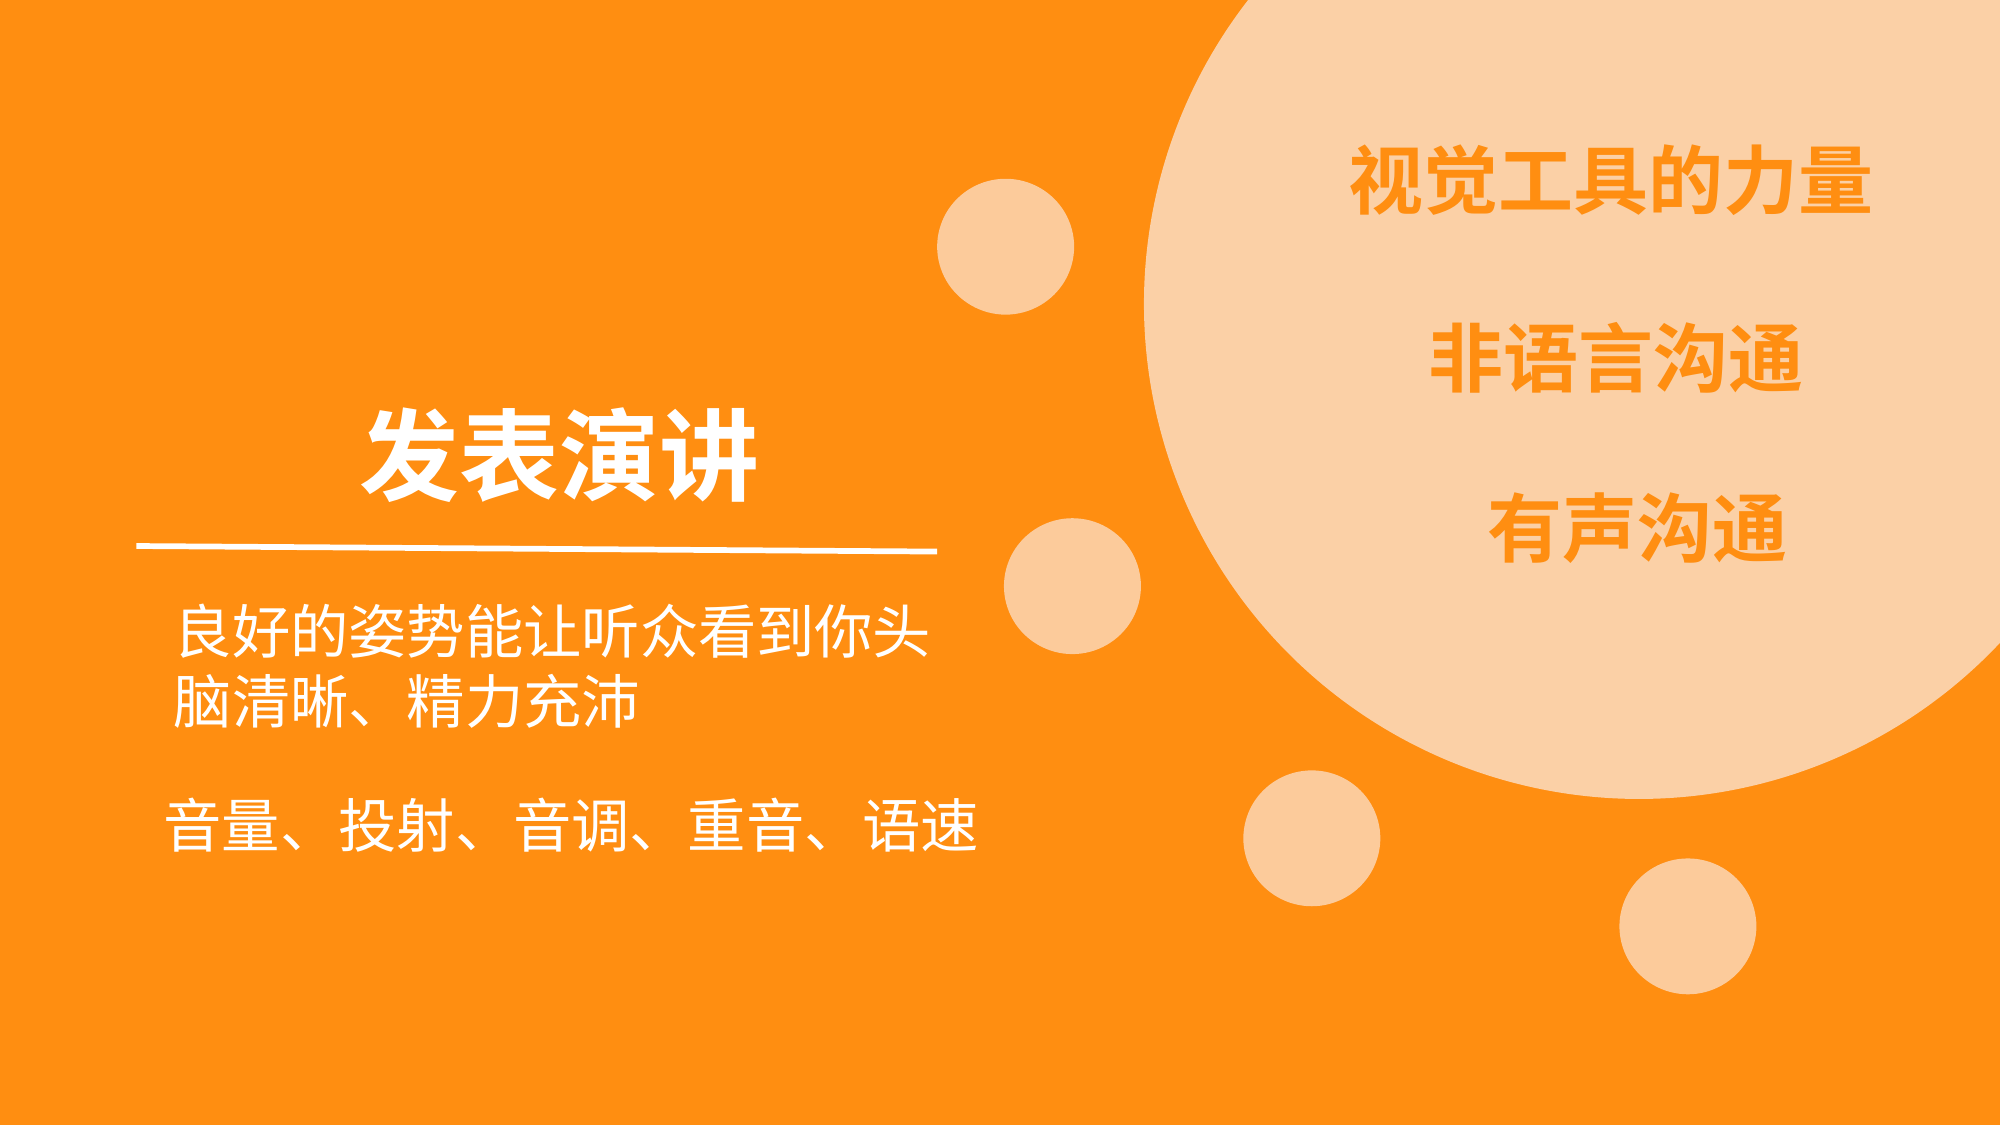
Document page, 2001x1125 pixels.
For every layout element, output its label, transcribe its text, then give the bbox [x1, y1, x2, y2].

text_box [1142, 0, 2000, 800]
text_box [136, 546, 938, 552]
text_box 有声沟通 [1472, 474, 2000, 580]
text_box 视觉工具的力量 [1333, 125, 2000, 231]
text_box 音量、投射、音调、重音、语速 [148, 782, 1094, 867]
text_box 发表演讲 [344, 385, 792, 521]
text_box 非语言沟通 [1414, 303, 2000, 409]
text_box 良好的姿势能让听众看到你头 脑清晰、精力充沛 [159, 588, 1001, 743]
text_box [1002, 517, 1142, 656]
text_box [1242, 769, 1382, 908]
text_box [936, 177, 1076, 316]
text_box [1618, 857, 1758, 996]
